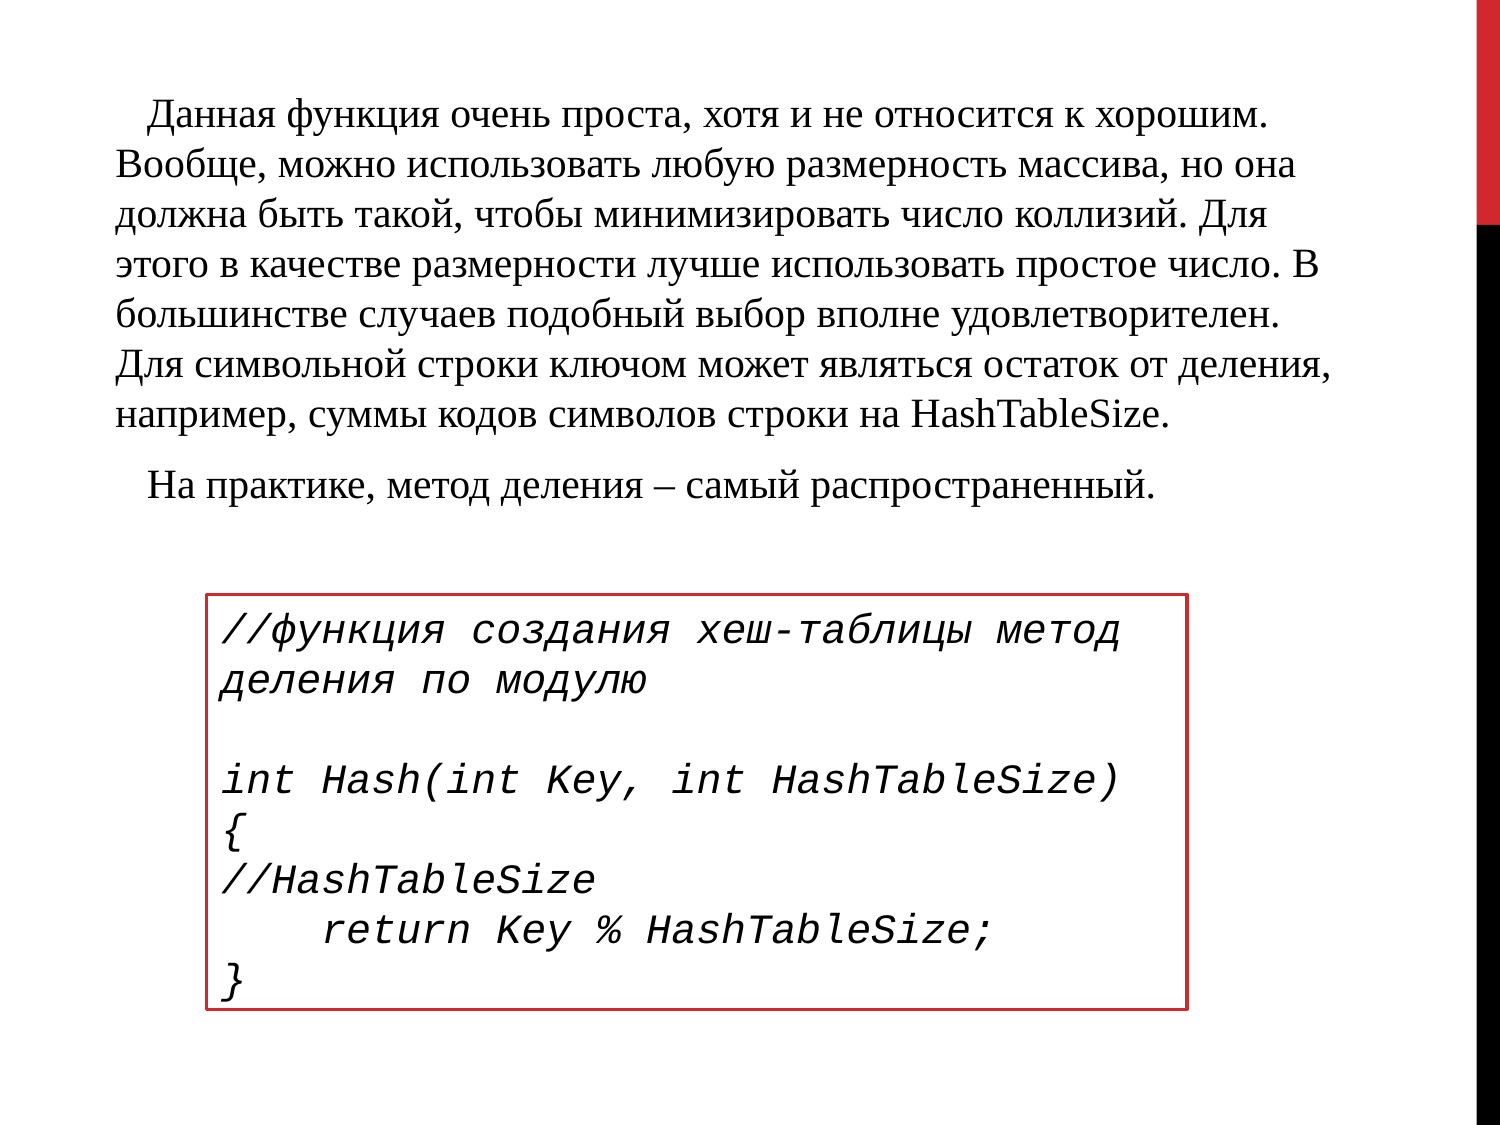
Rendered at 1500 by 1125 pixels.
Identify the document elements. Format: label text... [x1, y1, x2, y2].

text_box //функция создания хеш-таблицы метод деления по модулю int Hash(int Key, int HashTableSize) { //HashTableSize return Key % HashTableSize; } [206, 594, 1187, 1010]
list Данная функция очень проста, хотя и не относится к хорошим. Вообще, можно использовать любую размерность массива, но она должна быть такой, чтобы минимизировать число коллизий. Для этого в качестве размерности лучше использовать простое число. В большинстве случаев подобный выбор вполне удовлетворителен. Для символьной строки ключом может являться остаток от деления, например, суммы кодов символов строки на HashTableSize. На практике, метод деления – самый распространенный. [100, 78, 1351, 516]
